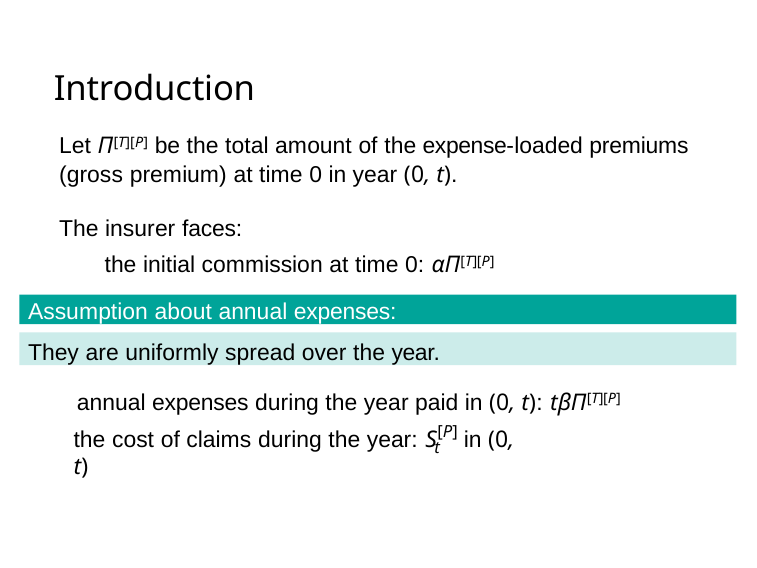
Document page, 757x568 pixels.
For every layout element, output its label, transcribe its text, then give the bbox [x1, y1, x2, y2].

text_box the cost of claims during the year: S in (0, t) [71, 422, 535, 479]
text_box Assumption about annual expenses: [19, 294, 737, 325]
title Introduction [51, 36, 705, 134]
text_box Let Π[T][P] be the total amount of the expense-loaded premiums (gross premium) at time 0 in year (0, t). The insurer faces: the initial commission at time 0: αΠ[T][P] [52, 127, 703, 278]
text_box They are uniformly spread over the year. [19, 332, 737, 366]
text_box annual expenses during the year paid in (0, t): tβΠ[T][P] [P] [68, 376, 637, 441]
